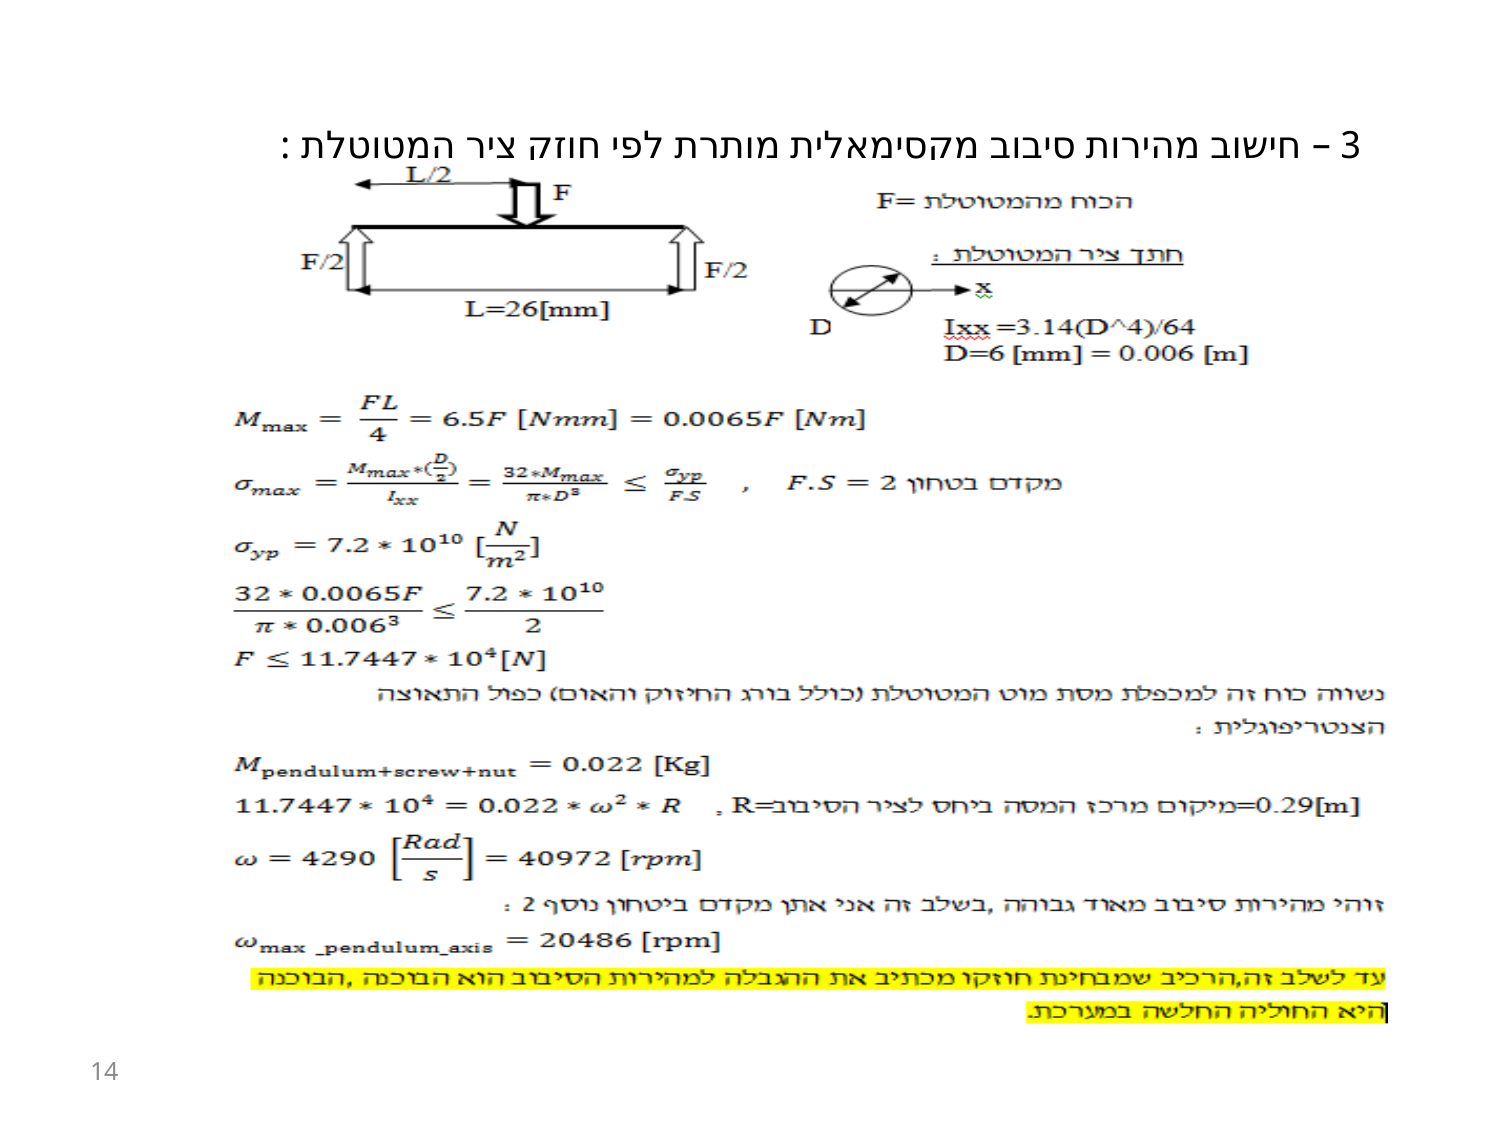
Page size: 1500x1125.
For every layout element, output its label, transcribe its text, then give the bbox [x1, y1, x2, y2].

text_box 3 – חישוב מהירות סיבוב מקסימאלית מותרת לפי חוזק ציר המטוטלת : [194, 113, 1376, 174]
picture [229, 160, 1389, 1029]
slide_number 14 [75, 1042, 425, 1103]
